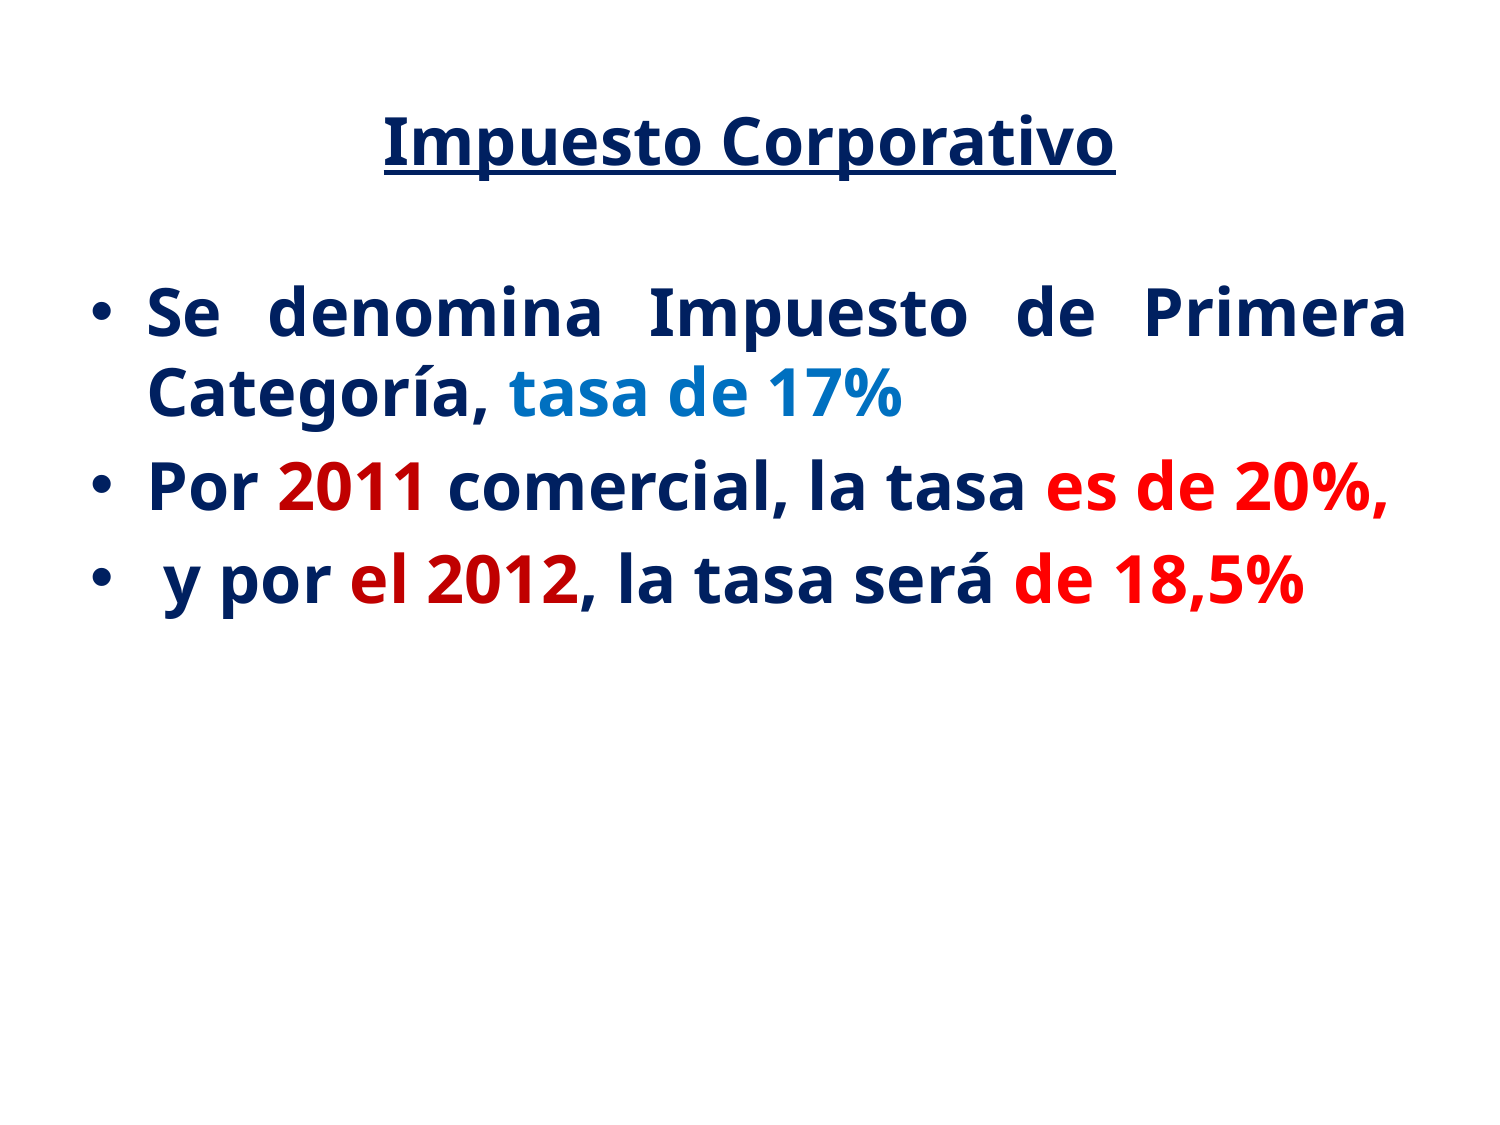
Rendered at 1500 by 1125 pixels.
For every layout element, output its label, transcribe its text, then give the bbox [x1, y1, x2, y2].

list Se denomina Impuesto de Primera Categoría, tasa de 17% Por 2011 comercial, la tasa es de 20%, y por el 2012, la tasa será de 18,5% [74, 262, 1426, 1006]
title Impuesto Corporativo [74, 44, 1426, 233]
